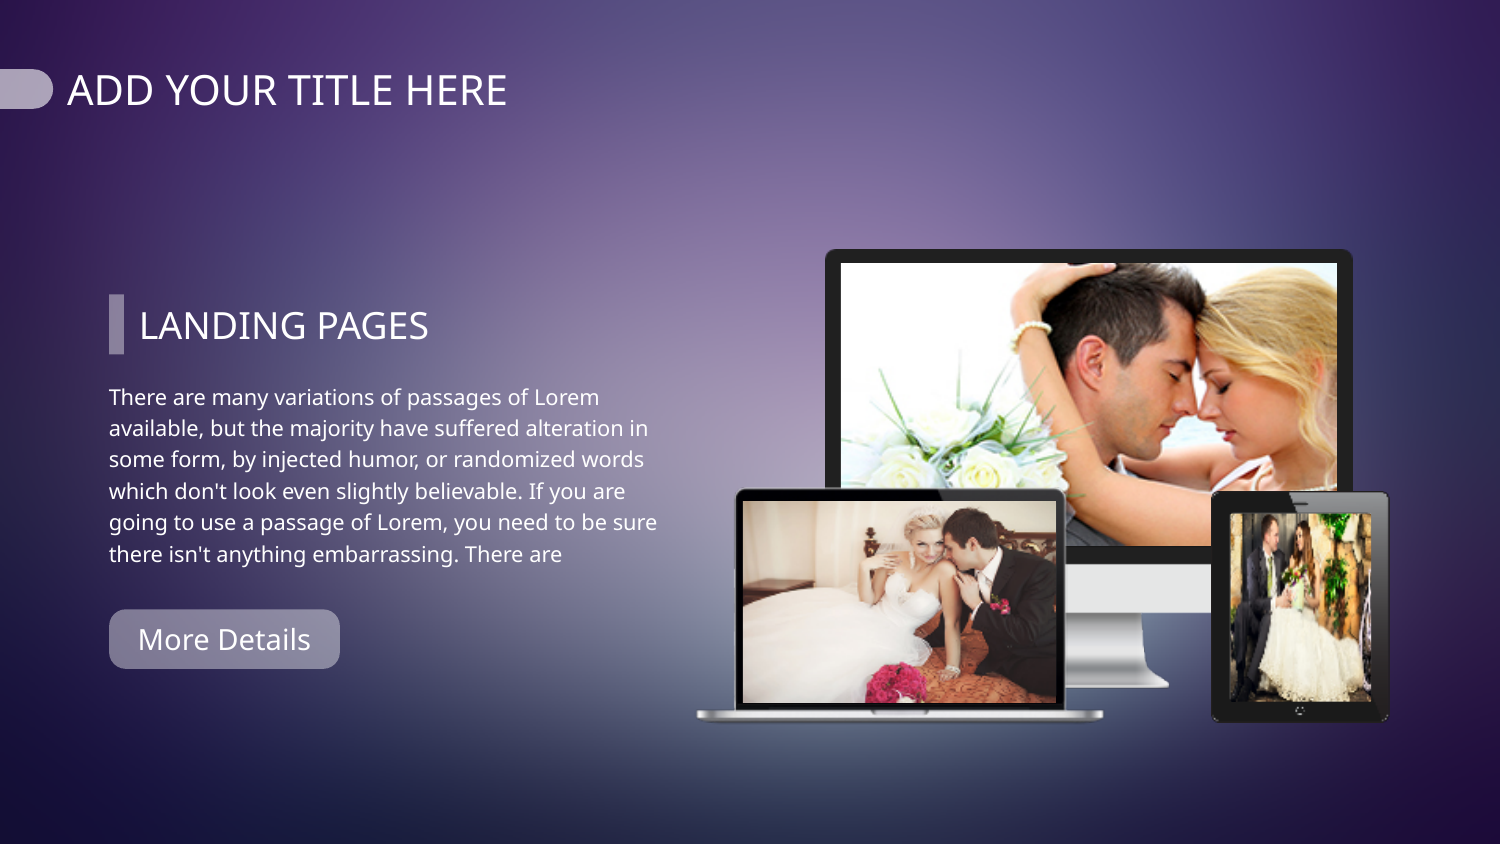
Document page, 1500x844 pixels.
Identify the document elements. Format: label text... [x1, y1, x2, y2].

text_box [107, 292, 126, 356]
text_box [1211, 490, 1391, 723]
picture [0, 0, 1500, 844]
text_box [0, 69, 54, 109]
text_box LANDING PAGES [123, 294, 503, 354]
text_box There are many variations of passages of Lorem available, but the majority have suffered alteration in some form, by injected humor, or randomized words which don't look even slightly believable. If you are going to use a passage of Lorem, you need to be sure there isn't anything embarrassing. There are [94, 370, 691, 561]
text_box More Details [109, 609, 340, 669]
